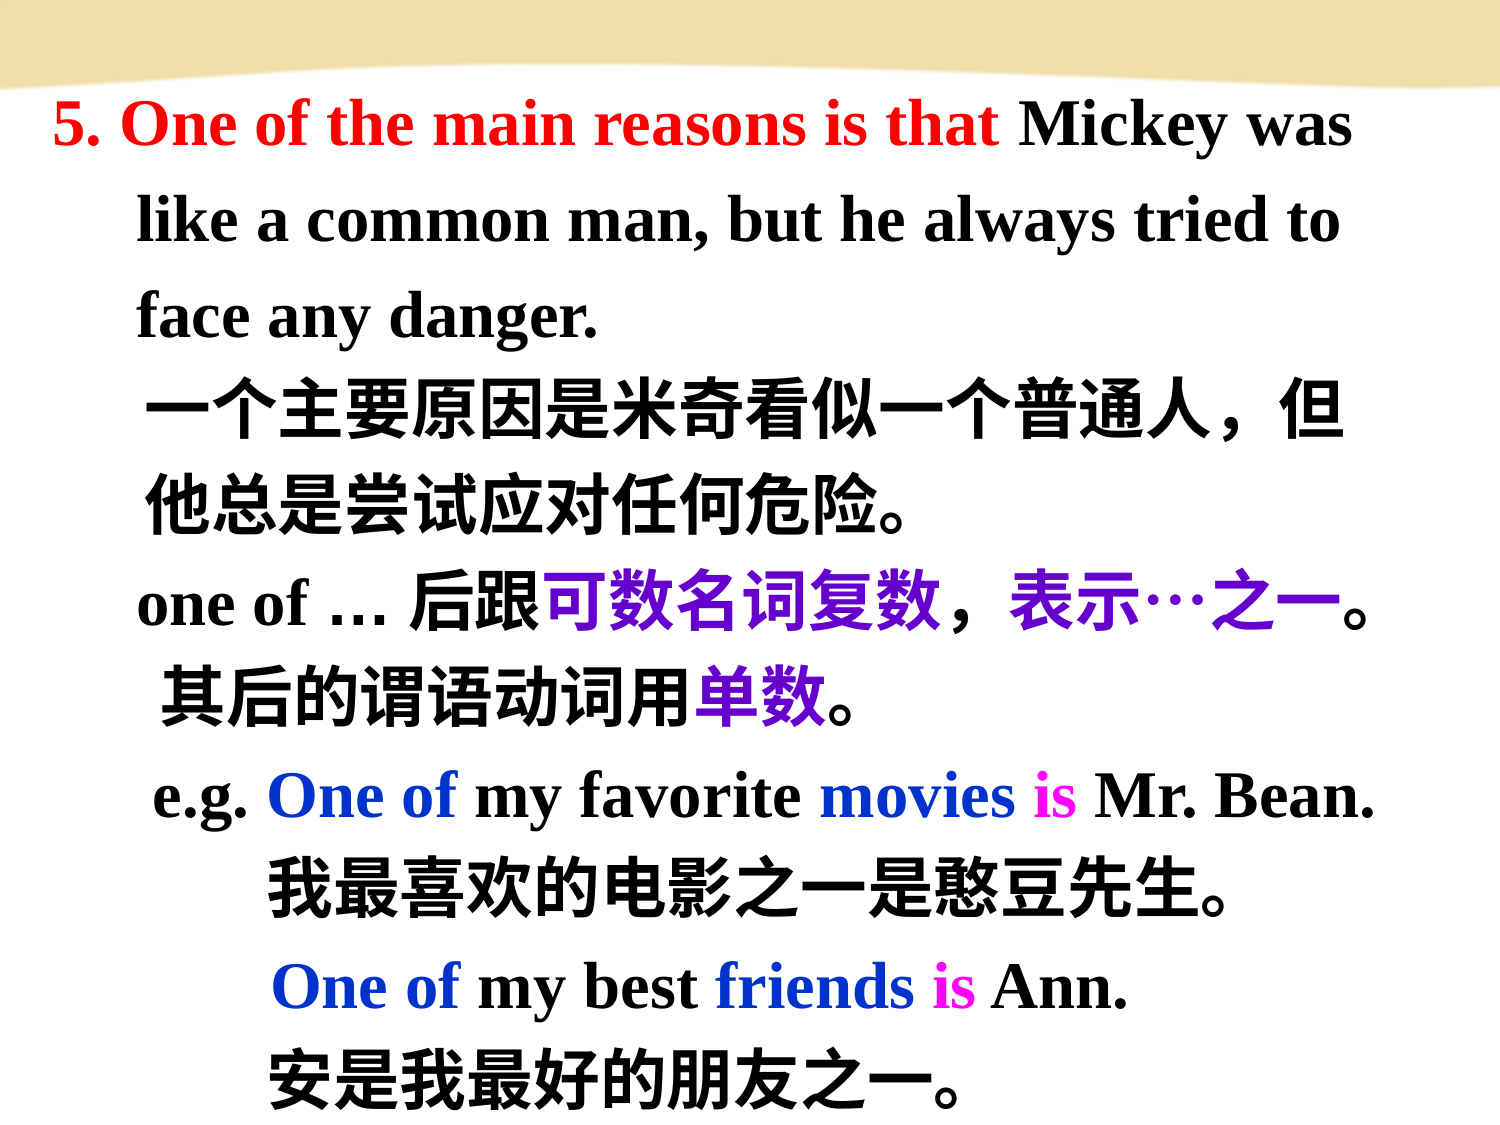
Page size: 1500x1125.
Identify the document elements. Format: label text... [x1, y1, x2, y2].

picture [0, 0, 1500, 1125]
text_box 5. One of the main reasons is that Mickey was like a common man, but he always tried to face any danger. 一个主要原因是米奇看似一个普通人，但 他总是尝试应对任何危险。 one of …后跟可数名词复数，表示…之一。 其后的谓语动词用单数。 e.g. One of my favorite movies is Mr. Bean. 我最喜欢的电影之一是憨豆先生。 One of my best friends is Ann. 安是我最好的朋友之一。 [37, 55, 1438, 1125]
